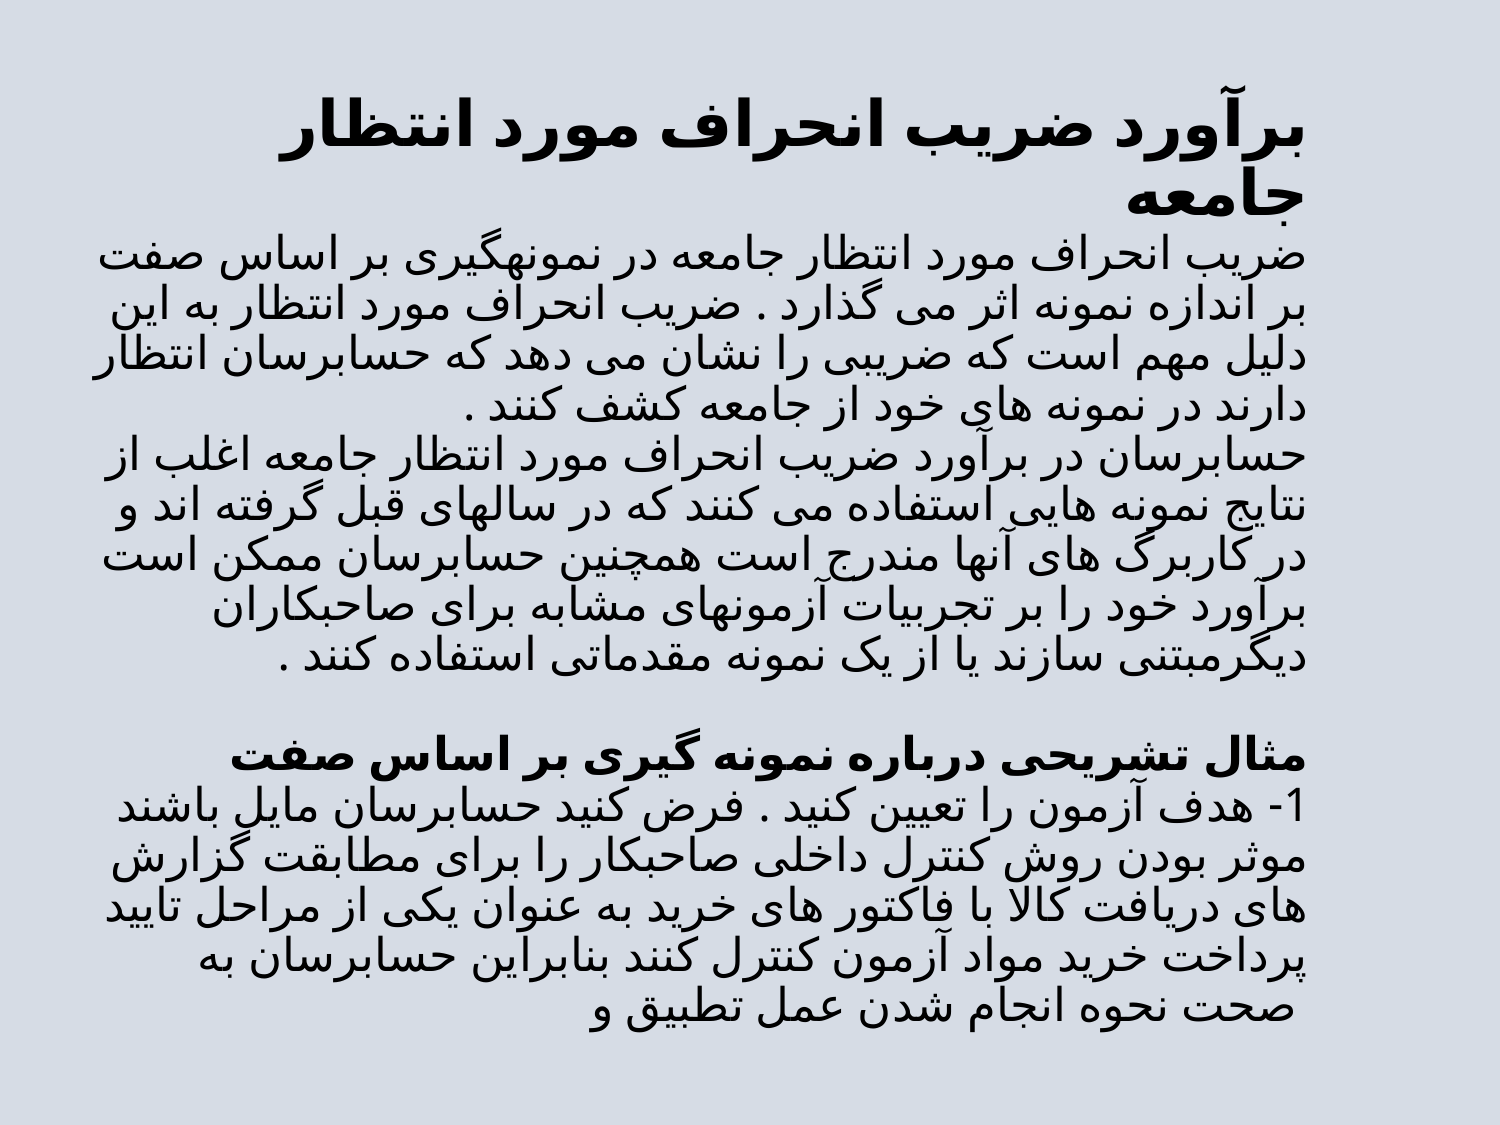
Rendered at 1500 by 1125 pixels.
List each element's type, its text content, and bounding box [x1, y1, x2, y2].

title برآورد ضریب انحراف مورد انتظار جامعه ضریب انحراف مورد انتظار جامعه در نمونهگیری بر اساس صفت بر اندازه نمونه اثر می گذارد . ضریب انحراف مورد انتظار به این دلیل مهم است که ضریبی را نشان می دهد که حسابرسان انتظار دارند در نمونه های خود از جامعه کشف کنند . حسابرسان در برآورد ضریب انحراف مورد انتظار جامعه اغلب از نتایج نمونه هایی استفاده می کنند که در سالهای قبل گرفته اند و در کاربرگ های آنها مندرج است همچنین حسابرسان ممکن است برآورد خود را بر تجربیات آزمونهای مشابه برای صاحبکاران دیگرمبتنی سازند یا از یک نمونه مقدماتی استفاده کنند . مثال تشریحی درباره نمونه گیری بر اساس صفت 1- هدف آزمون را تعیین کنید . فرض کنید حسابرسان مایل باشند موثر بودن روش کنترل داخلی صاحبکار را برای مطابقت گزارش های دریافت کالا با فاکتور های خرید به عنوان یکی از مراحل تایید پرداخت خرید مواد آزمون کنترل کنند بنابراین حسابرسان به صحت نحوه انجام شدن عمل تطبیق و [75, 45, 1325, 1079]
